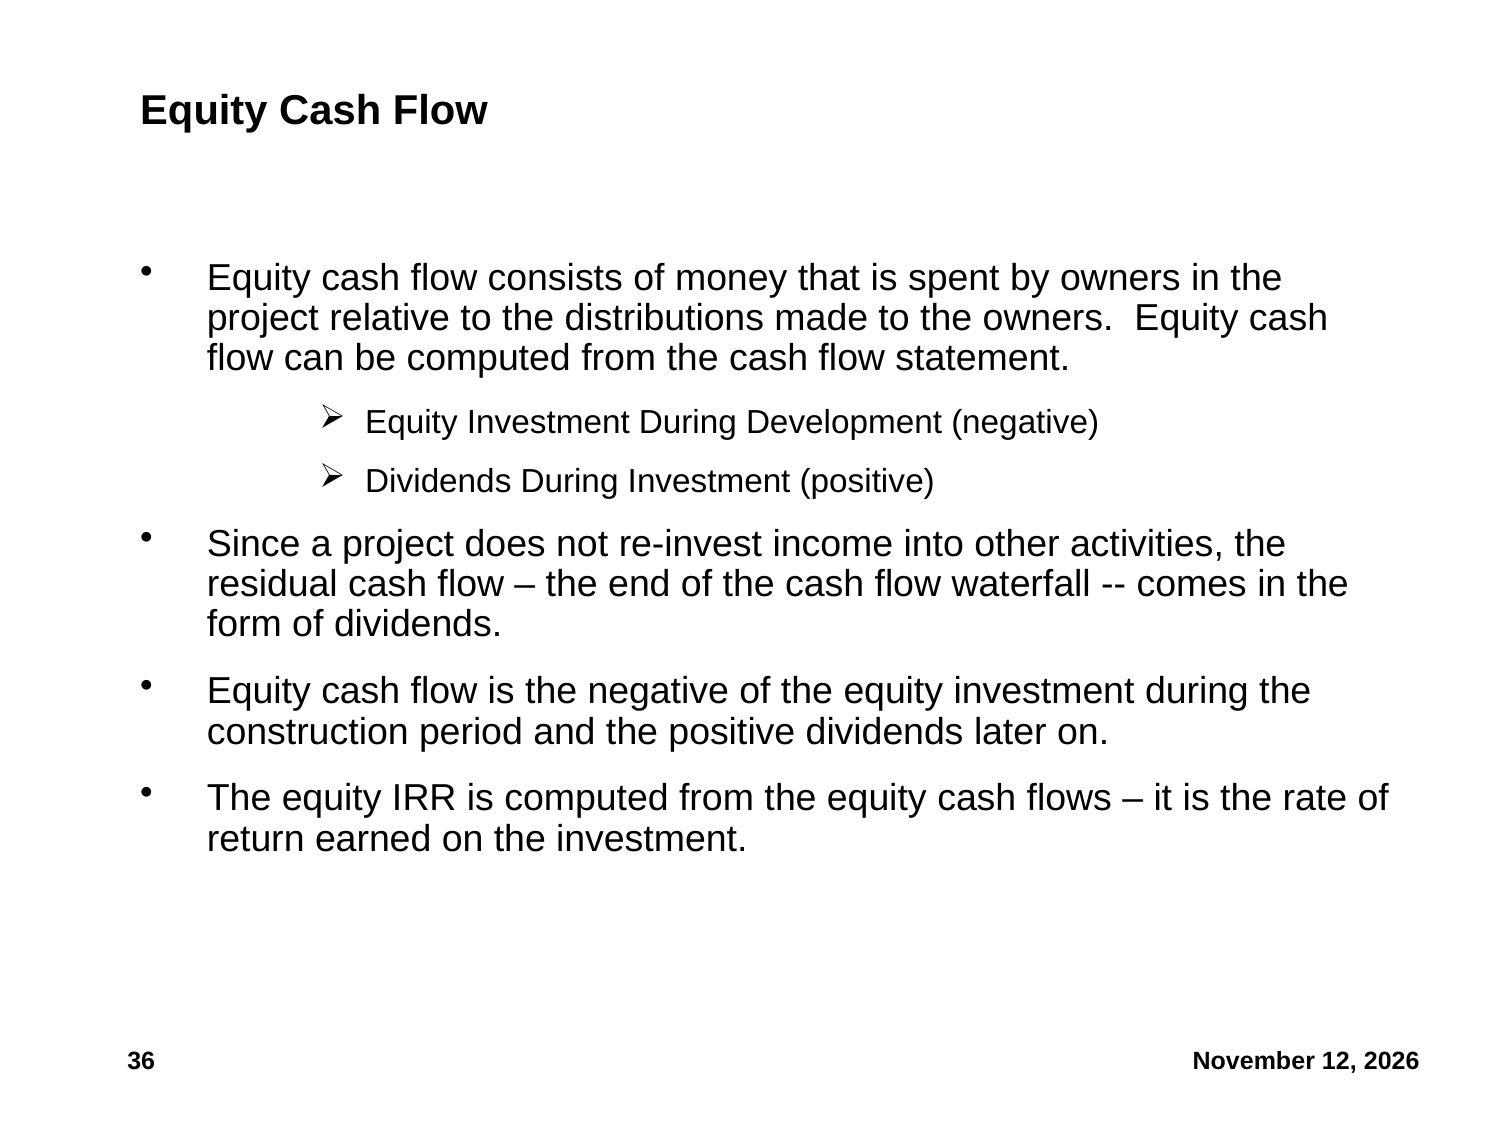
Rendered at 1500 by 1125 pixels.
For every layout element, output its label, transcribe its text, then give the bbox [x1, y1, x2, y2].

list Equity cash flow consists of money that is spent by owners in the project relative to the distributions made to the owners. Equity cash flow can be computed from the cash flow statement. Equity Investment During Development (negative) Dividends During Investment (positive) Since a project does not re-invest income into other activities, the residual cash flow – the end of the cash flow waterfall -- comes in the form of dividends. Equity cash flow is the negative of the equity investment during the construction period and the positive dividends later on. The equity IRR is computed from the equity cash flows – it is the rate of return earned on the investment. [124, 249, 1413, 1001]
title Equity Cash Flow [124, 74, 1376, 226]
